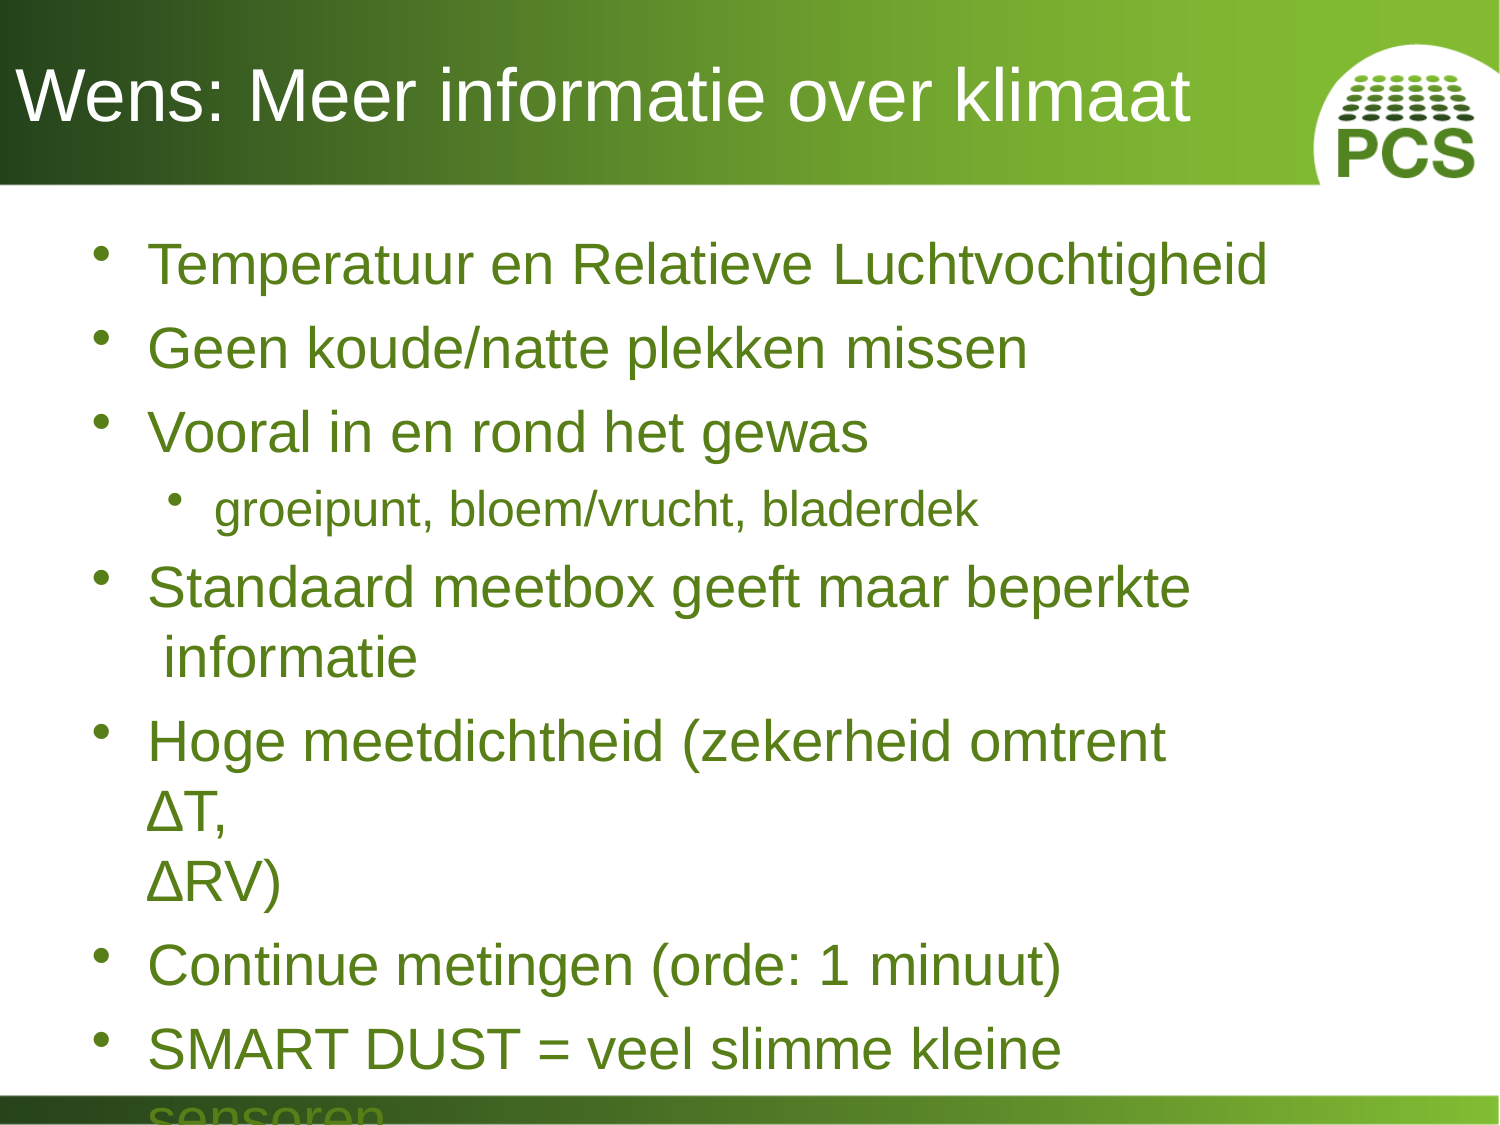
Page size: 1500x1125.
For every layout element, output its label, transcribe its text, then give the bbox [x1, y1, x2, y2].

picture [0, 0, 1500, 1125]
title Wens: Meer informatie over klimaat [12, 44, 1197, 235]
text_box Temperatuur en Relatieve Luchtvochtigheid Geen koude/natte plekken missen Vooral in en rond het gewas groeipunt, bloem/vrucht, bladerdek Standaard meetbox geeft maar beperkte informatie Hoge meetdichtheid (zekerheid omtrent ∆T, ∆RV) Continue metingen (orde: 1 minuut) SMART DUST = veel slimme kleine sensoren [89, 209, 1330, 1125]
